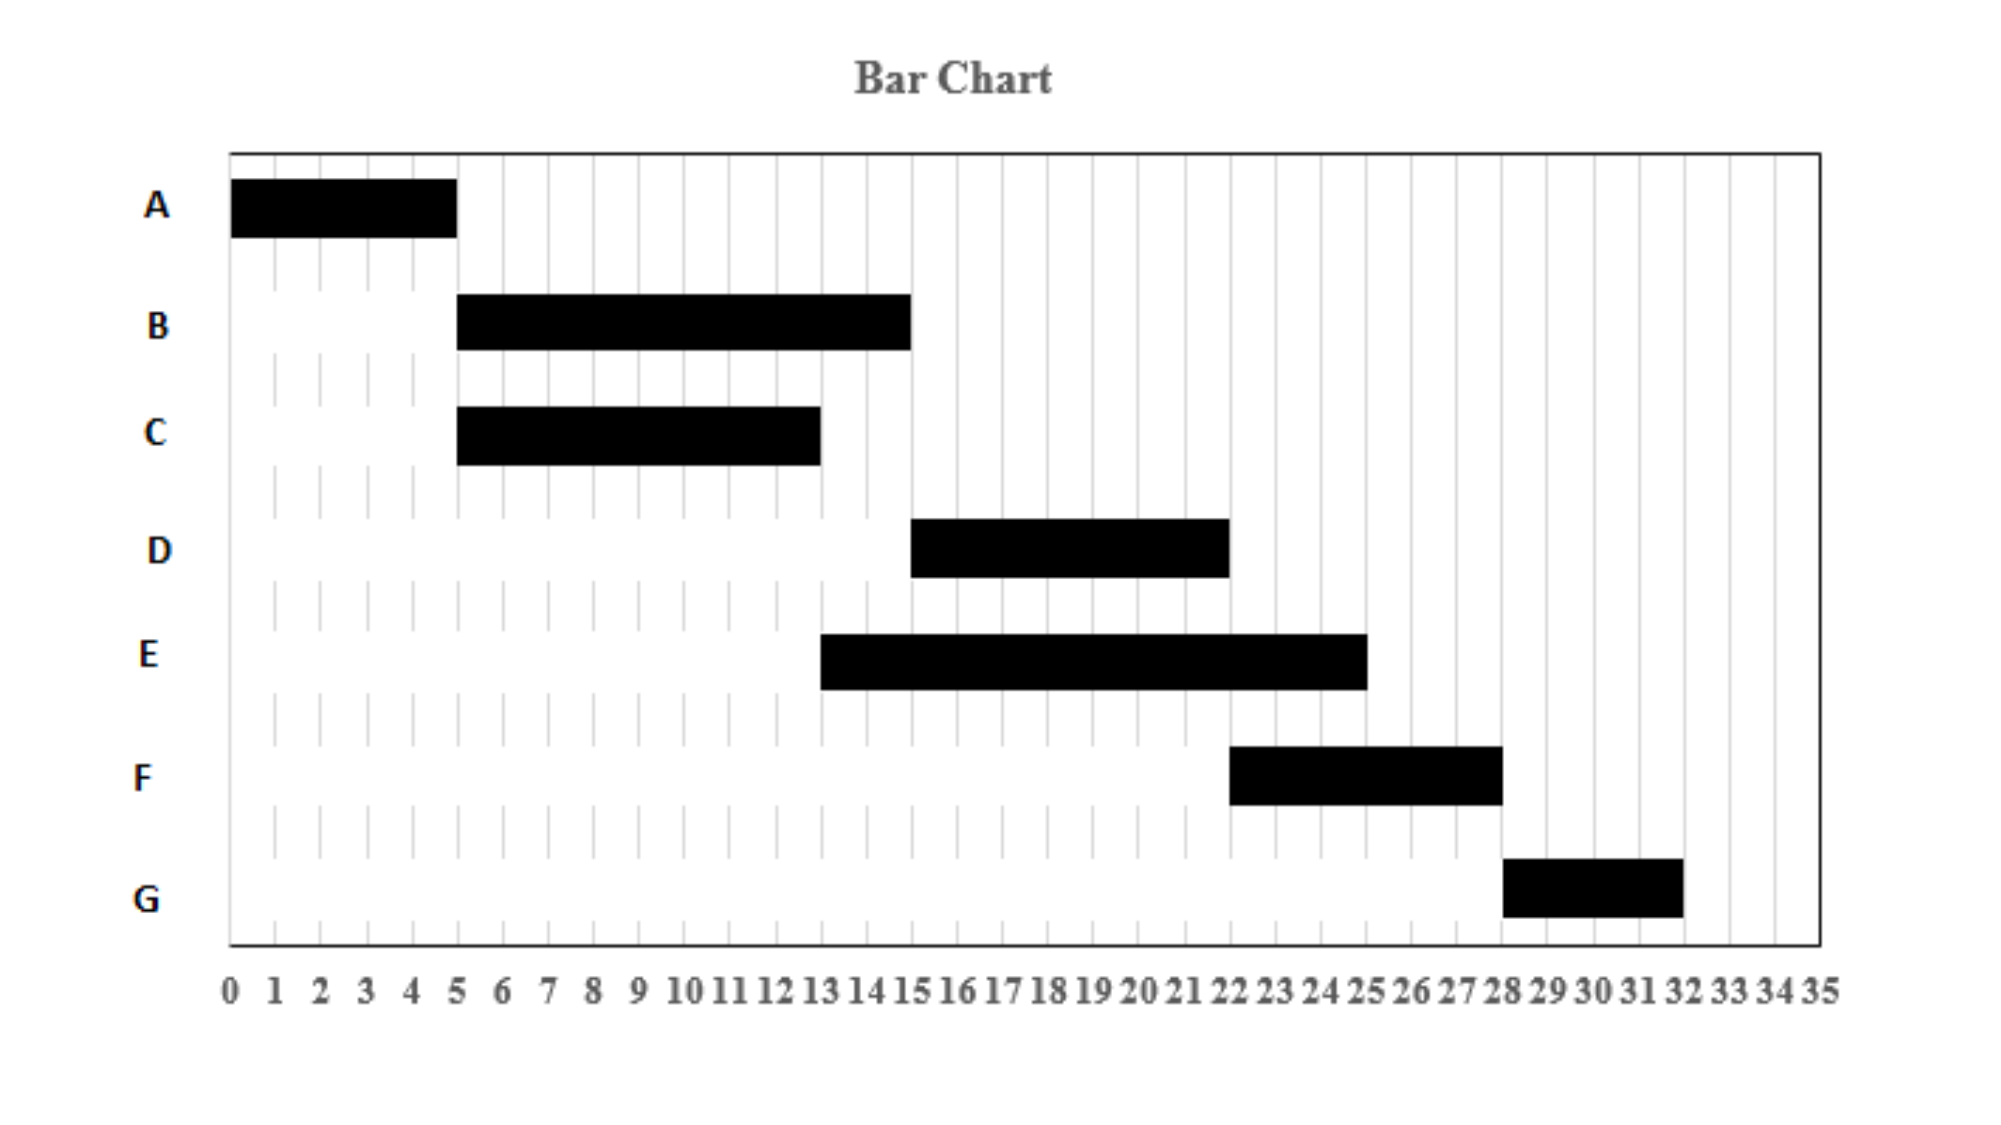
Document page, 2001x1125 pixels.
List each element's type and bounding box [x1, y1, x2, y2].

picture [94, 44, 1924, 1046]
